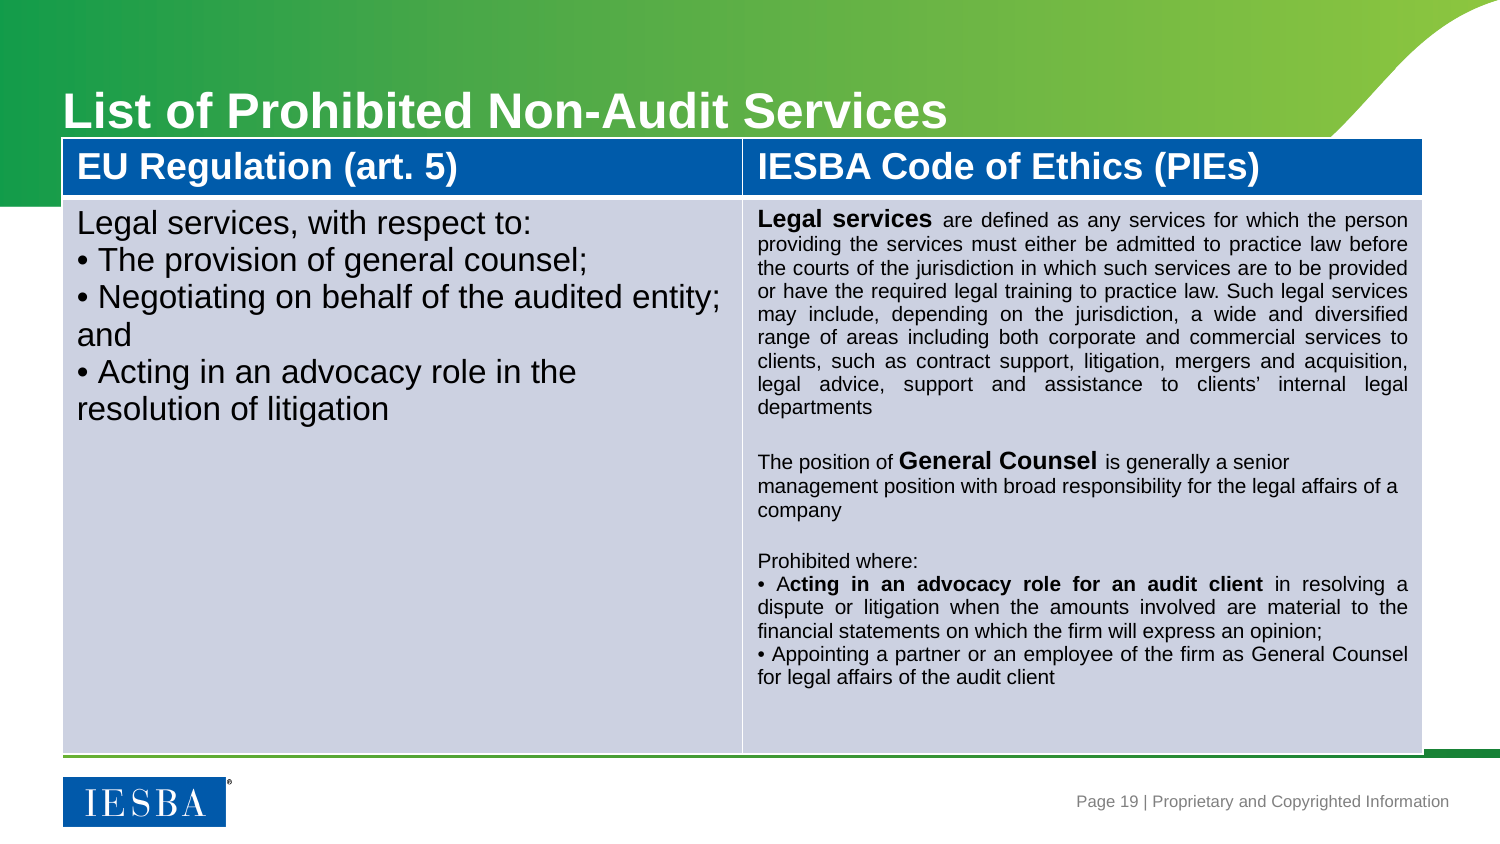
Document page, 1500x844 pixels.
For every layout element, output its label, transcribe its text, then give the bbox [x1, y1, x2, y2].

table_header IESBA Code of Ethics (PIEs) [743, 139, 1422, 195]
table_header EU Regulation (art. 5) [63, 139, 742, 195]
picture [0, 0, 1500, 207]
picture [63, 777, 232, 827]
table_cell Legal services, with respect to: • The provision of general counsel; • Negotiating on behalf of the audited entity; and • Acting in an advocacy role in the resolution of litigation [63, 200, 742, 753]
table_cell Legal services are defined as any services for which the person providing the services must either be admitted to practice law before the courts of the jurisdiction in which such services are to be provided or have the required legal training to practice law. Such legal services may include, depending on the jurisdiction, a wide and diversified range of areas including both corporate and commercial services to clients, such as contract support, litigation, mergers and acquisition, legal advice, support and assistance to clients’ internal legal departments The position of General Counsel is generally a senior management position with broad responsibility for the legal affairs of a company Prohibited where: • Acting in an advocacy role for an audit client in resolving a dispute or litigation when the amounts involved are material to the financial statements on which the firm will express an opinion; • Appointing a partner or an employee of the firm as General Counsel for legal affairs of the audit client [743, 200, 1422, 753]
title List of Prohibited Non-Audit Services [62, 75, 1300, 137]
